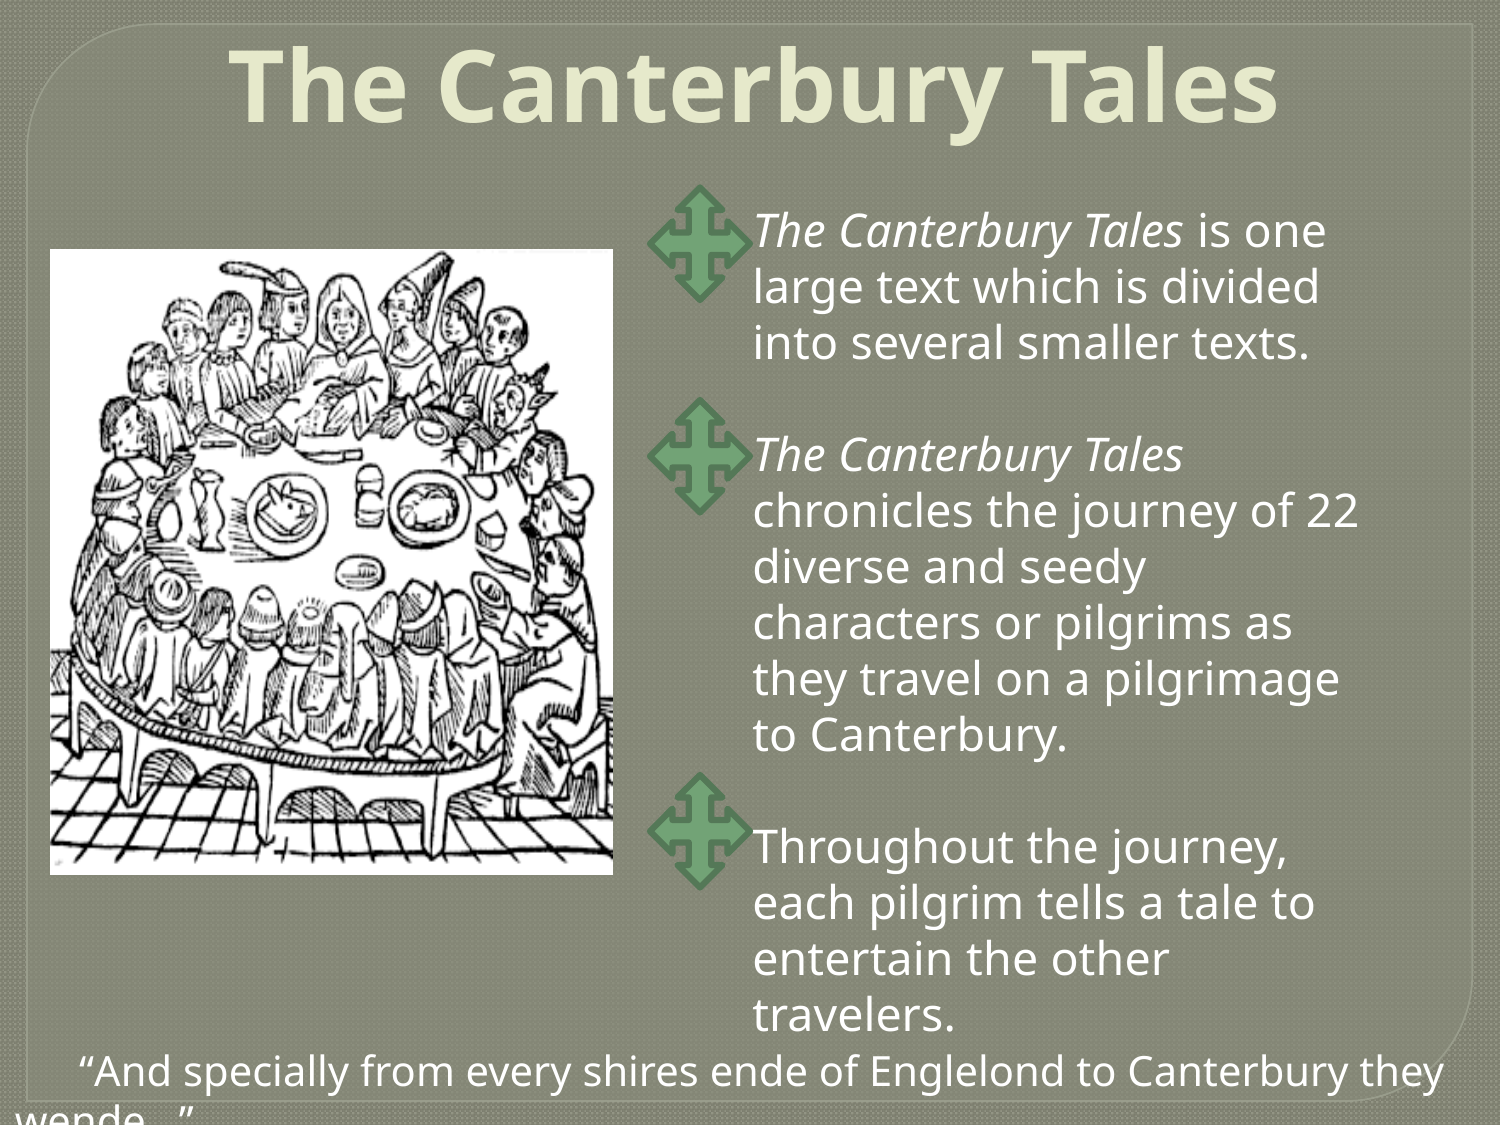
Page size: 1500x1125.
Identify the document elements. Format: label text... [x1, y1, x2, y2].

text_box [646, 184, 754, 304]
text_box “And specially from every shires ende of Englelond to Canterbury they wende…” [0, 1037, 1500, 1125]
title The Canterbury Tales [75, 37, 1425, 150]
picture [49, 249, 613, 876]
list The Canterbury Tales is one large text which is divided into several smaller texts. The Canterbury Tales chronicles the journey of 22 diverse and seedy characters or pilgrims as they travel on a pilgrimage to Canterbury. Throughout the journey, each pilgrim tells a tale to entertain the other travelers. [737, 137, 1500, 1037]
text_box [646, 771, 754, 891]
text_box [646, 396, 754, 516]
